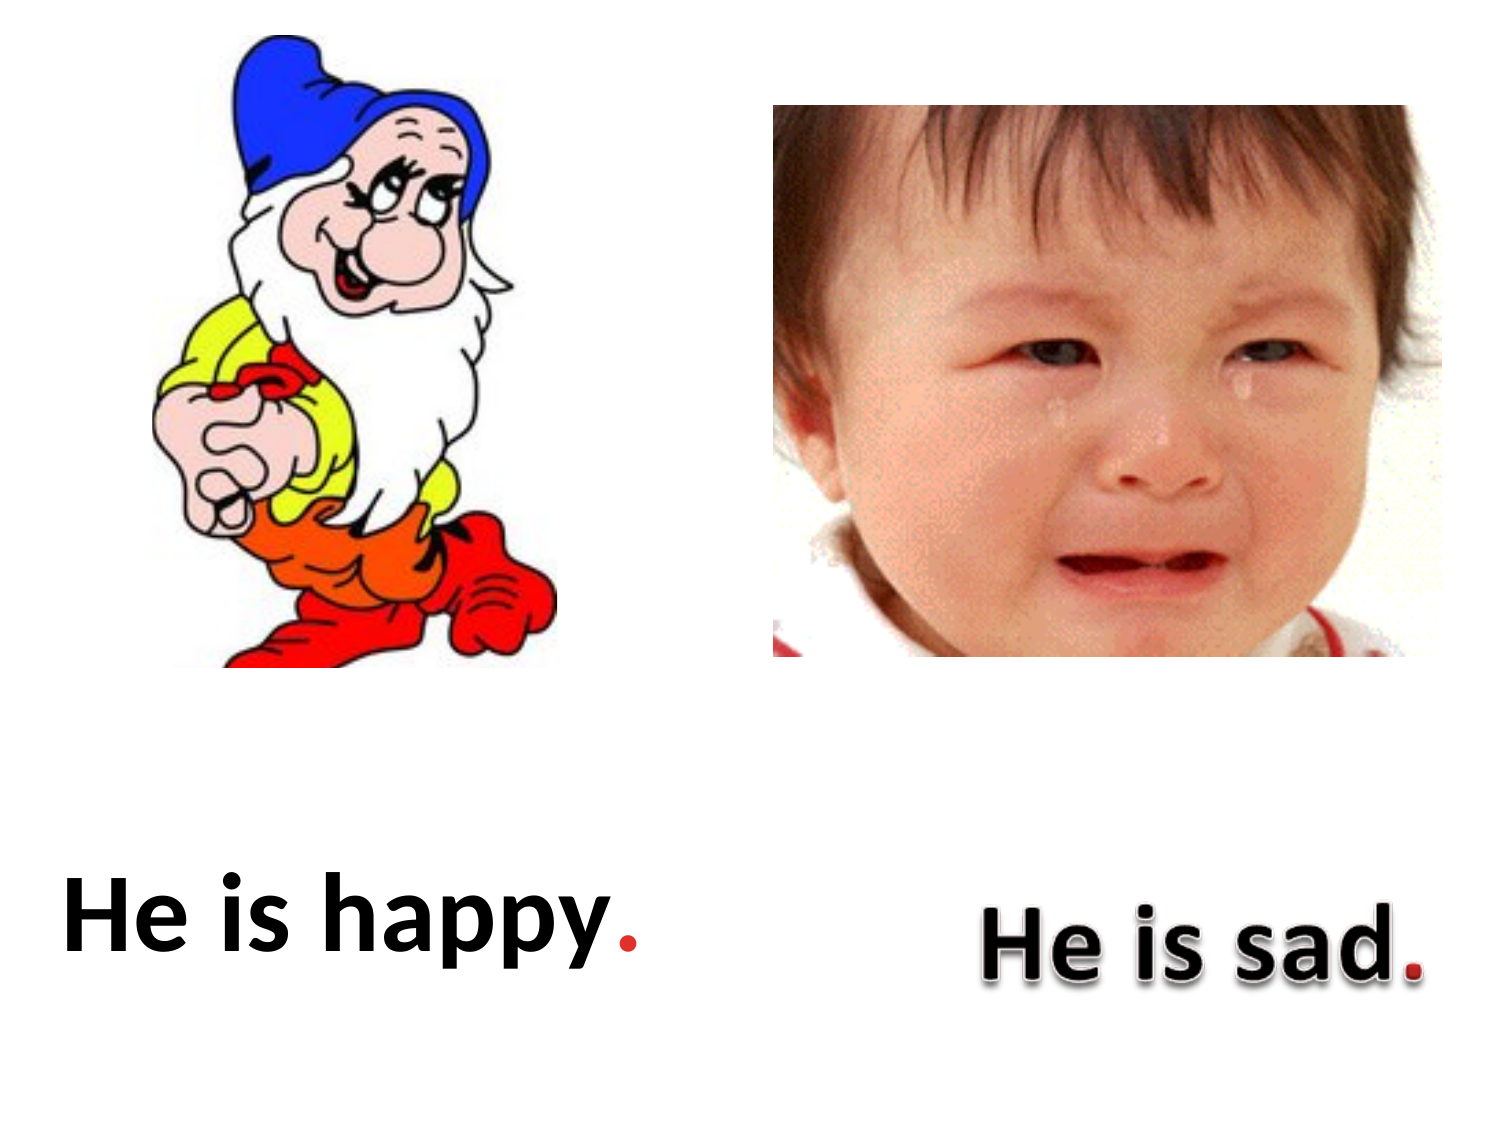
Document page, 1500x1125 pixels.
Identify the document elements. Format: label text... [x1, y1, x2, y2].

text_box He is happy. [50, 831, 656, 982]
picture [896, 833, 1500, 1030]
picture [152, 34, 558, 669]
picture [773, 105, 1442, 657]
